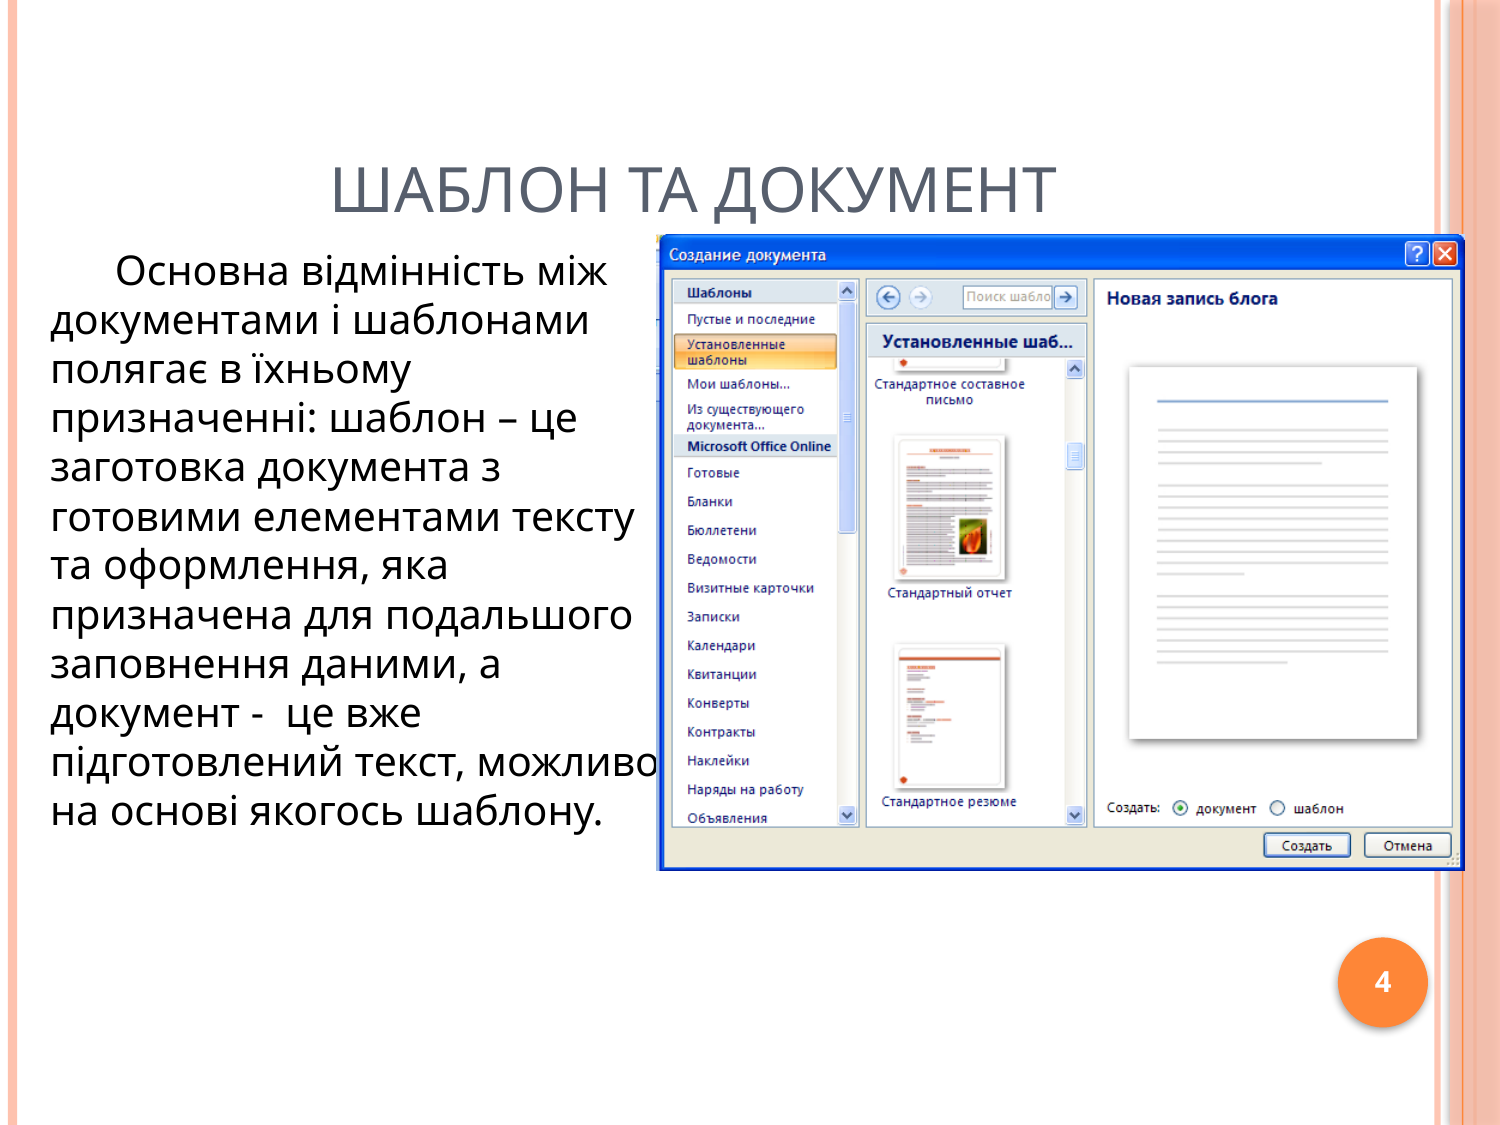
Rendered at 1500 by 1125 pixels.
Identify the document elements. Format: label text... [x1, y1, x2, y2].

list Основна відмінність між документами і шаблонами полягає в їхньому призначенні: шаблон – це заготовка документа з готовими елементами тексту та оформлення, яка призначена для подальшого заповнення даними, а документ - це вже підготовлений текст, можливо на основі якогось шаблону. [35, 236, 680, 884]
slide_number 4 [1333, 940, 1434, 1027]
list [655, 233, 1466, 871]
title Шаблон та документ [75, 44, 1313, 233]
